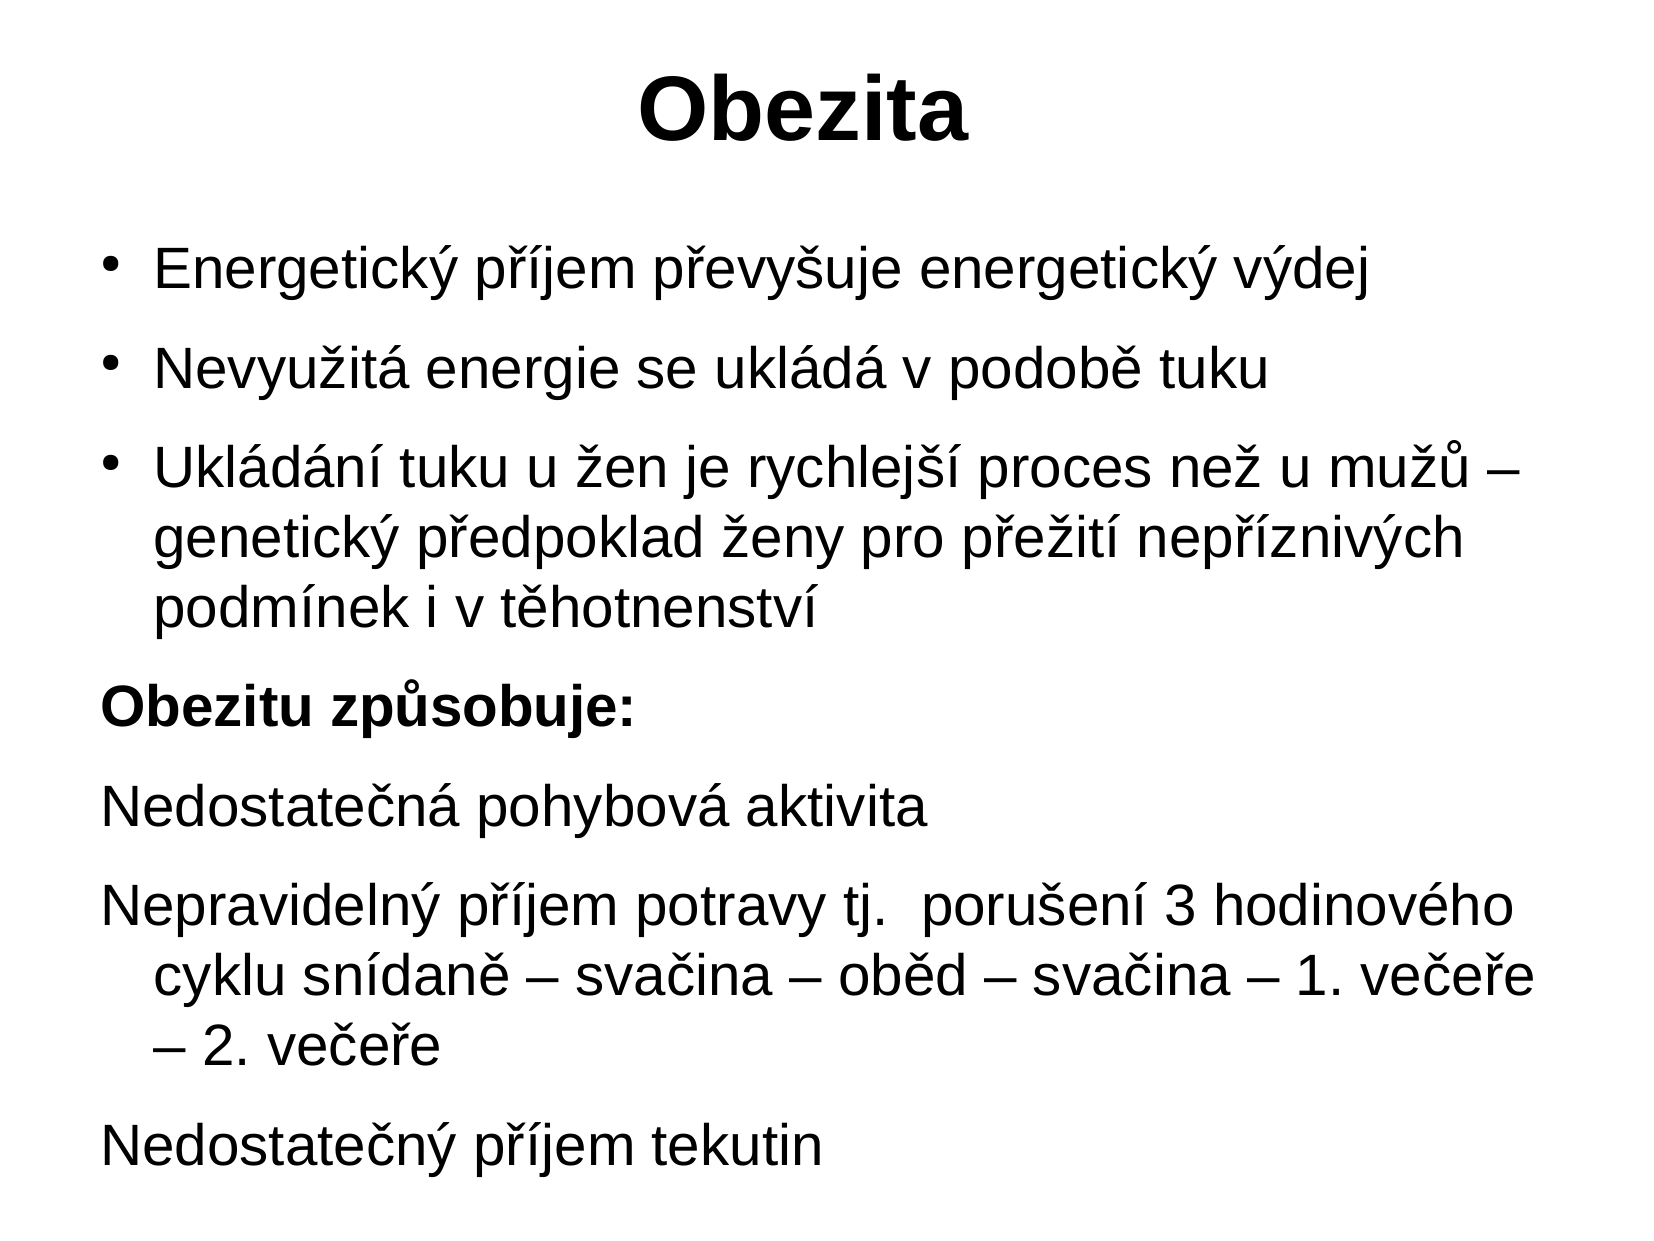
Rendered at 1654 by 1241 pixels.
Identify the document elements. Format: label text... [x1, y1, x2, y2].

title Obezita [58, 0, 1548, 207]
list Energetický příjem převyšuje energetický výdej Nevyužitá energie se ukládá v podobě tuku Ukládání tuku u žen je rychlejší proces než u mužů – genetický předpoklad ženy pro přežití nepříznivých podmínek i v těhotnenství Obezitu způsobuje: Nedostatečná pohybová aktivita Nepravidelný příjem potravy tj. porušení 3 hodinového cyklu snídaně – svačina – oběd – svačina – 1. večeře – 2. večeře Nedostatečný příjem tekutin [82, 230, 1571, 1109]
